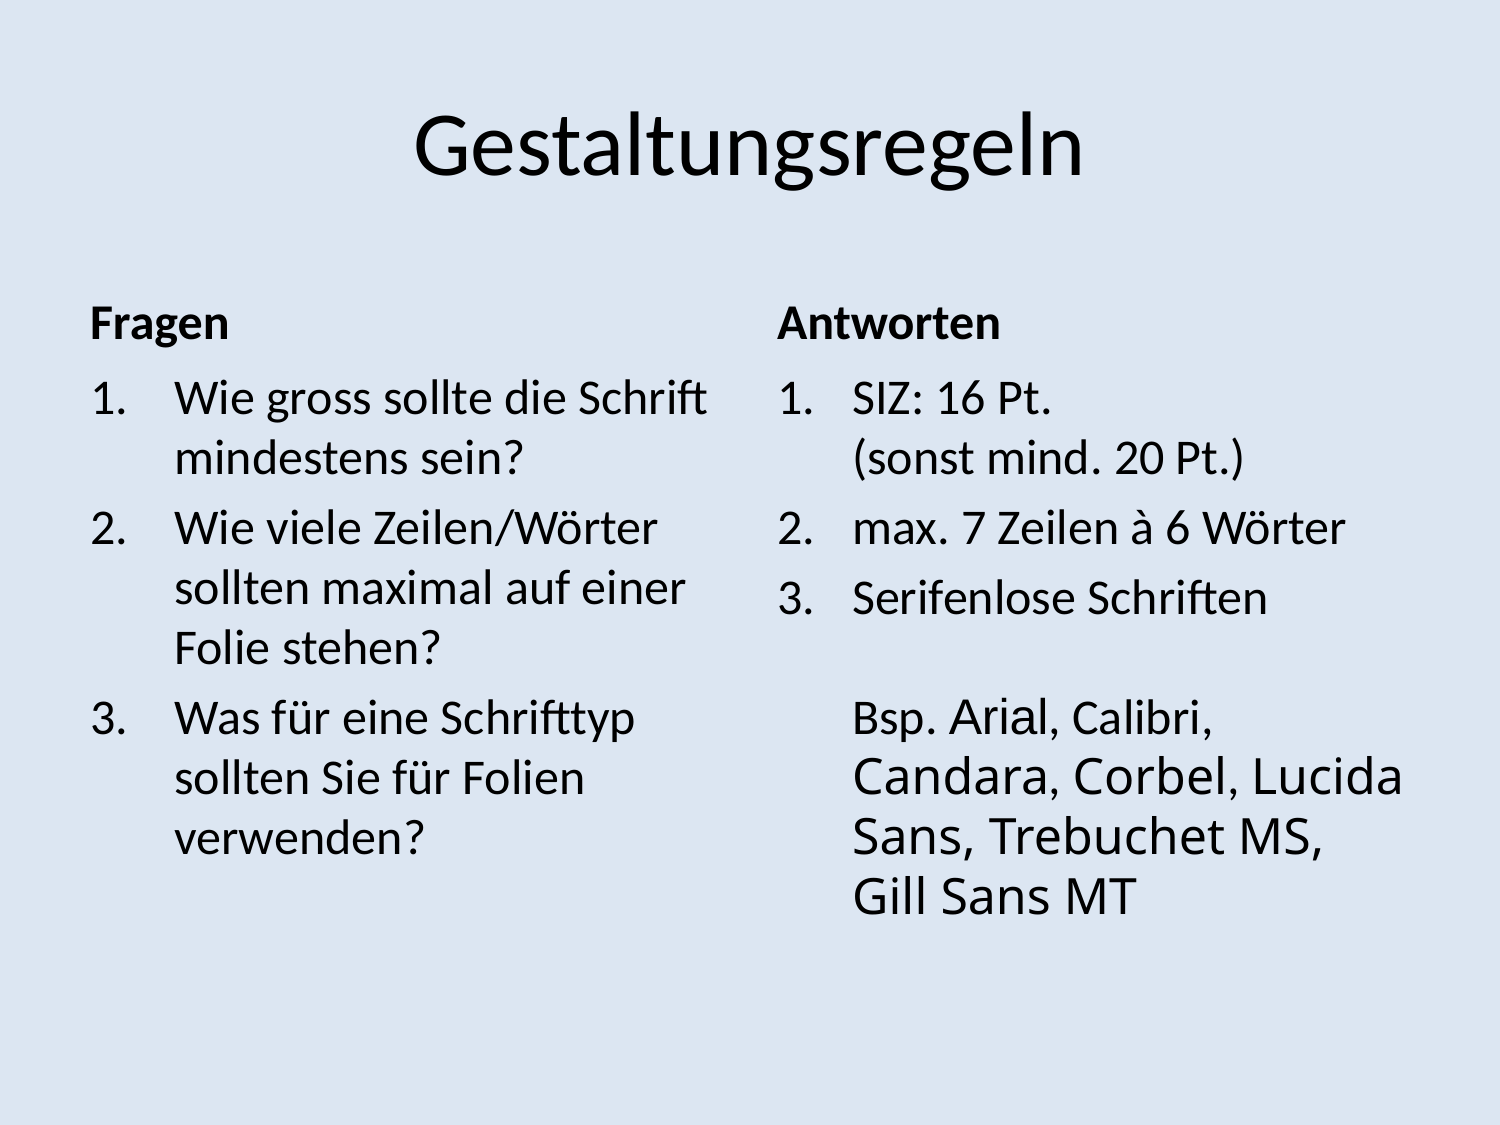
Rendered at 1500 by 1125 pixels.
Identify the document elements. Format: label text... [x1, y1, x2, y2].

list Wie gross sollte die Schrift mindestens sein? Wie viele Zeilen/Wörter sollten maximal auf einer Folie stehen? Was für eine Schrifttyp sollten Sie für Folien verwenden? [75, 356, 738, 1005]
list SIZ: 16 Pt. (sonst mind. 20 Pt.) max. 7 Zeilen à 6 Wörter Serifenlose Schriften Bsp. Arial, Calibri, Candara, Corbel, Lucida Sans, Trebuchet MS, Gill Sans MT [761, 356, 1425, 1005]
list Fragen [75, 251, 738, 356]
title Gestaltungsregeln [75, 45, 1425, 233]
list Antworten [761, 251, 1425, 356]
